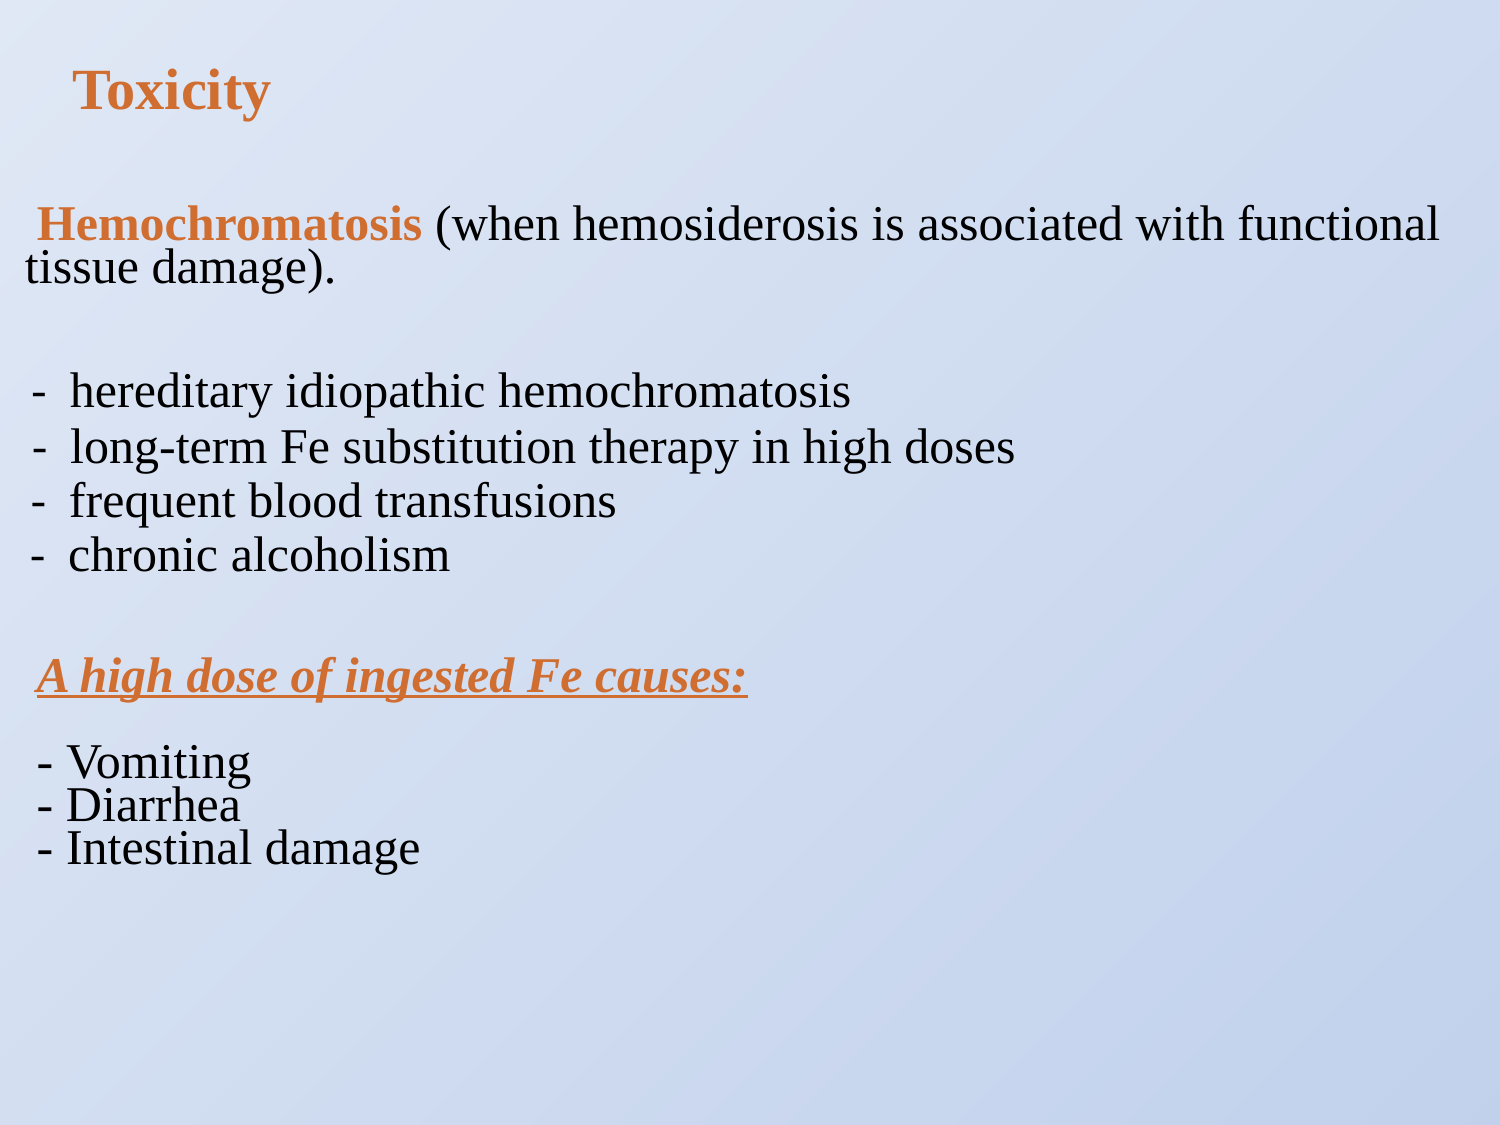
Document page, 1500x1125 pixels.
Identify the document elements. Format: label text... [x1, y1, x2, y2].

text_box - chronic alcoholism [30, 538, 451, 625]
text_box - long-term Fe substitution therapy in high doses [32, 430, 1017, 517]
text_box A high dose of ingested Fe causes: - Vomiting - Diarrhea - Intestinal damage [36, 616, 749, 962]
text_box - frequent blood transfusions [31, 484, 618, 571]
text_box Toxicity Hemochromatosis (when hemosiderosis is associated with functional tissue damage). [24, 78, 1471, 337]
text_box - hereditary idiopathic hemochromatosis [31, 374, 853, 461]
